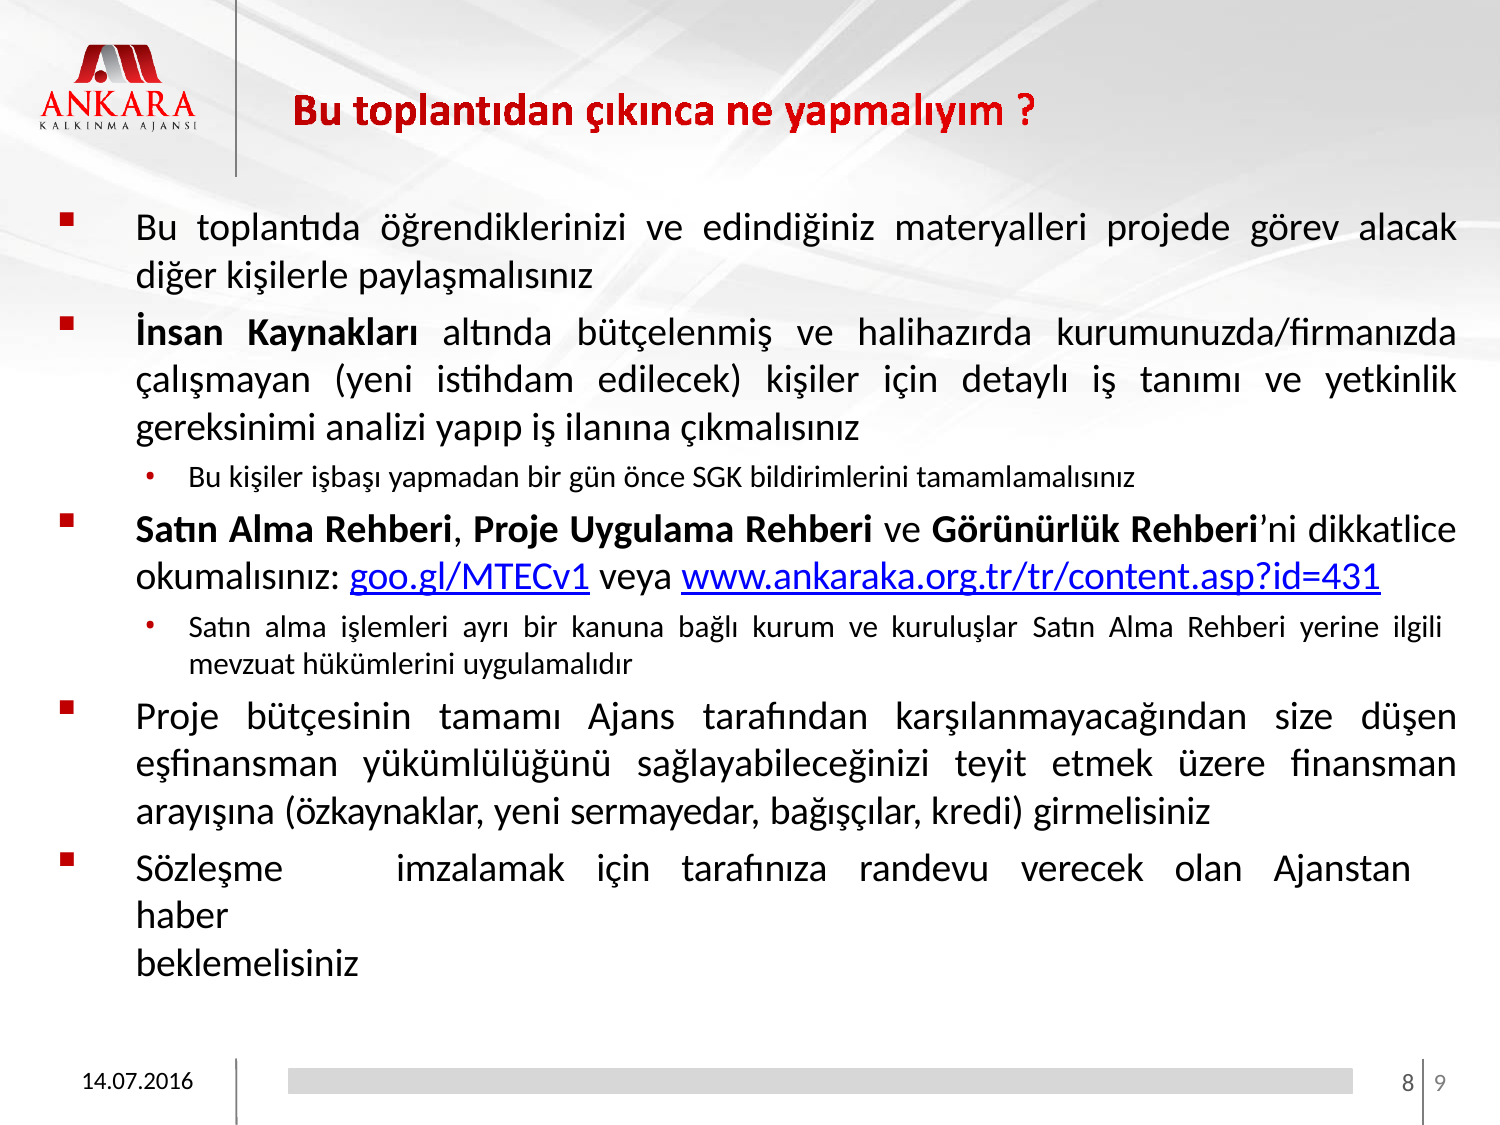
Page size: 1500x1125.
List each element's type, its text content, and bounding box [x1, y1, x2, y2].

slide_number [79, 1069, 199, 1125]
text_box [288, 1067, 1354, 1095]
text_box Bu toplantıda öğrendiklerinizi ve edindiğiniz materyalleri projede görev alacak diğer kişilerle paylaşmalısınız İnsan Kaynakları altında bütçelenmiş ve halihazırda kurumunuzda/firmanızda çalışmayan (yeni istihdam edilecek) kişiler için detaylı iş tanımı ve yetkinlik gereksinimi analizi yapıp iş ilanına çıkmalısınız Bu kişiler işbaşı yapmadan bir gün önce SGK bildirimlerini tamamlamalısınız Satın Alma Rehberi, Proje Uygulama Rehberi ve Görünürlük Rehberi’ni dikkatlice okumalısınız: goo.gl/MTECv1 veya www.ankaraka.org.tr/tr/content.asp?id=431 Satın alma işlemleri ayrı bir kanuna bağlı kurum ve kuruluşlar Satın Alma Rehberi yerine ilgili mevzuat hükümlerini uygulamalıdır Proje bütçesinin tamamı Ajans tarafından karşılanmayacağından size düşen eşfinansman yükümlülüğünü sağlayabileceğinizi teyit etmek üzere finansman arayışına (özkaynaklar, yeni sermayedar, bağışçılar, kredi) girmelisiniz Sözleşme imzalamak için tarafınıza randevu verecek olan Ajanstan haber beklemelisiniz [54, 199, 1458, 985]
picture [0, 0, 1500, 456]
slide_number 8 9 [1395, 1070, 1449, 1125]
